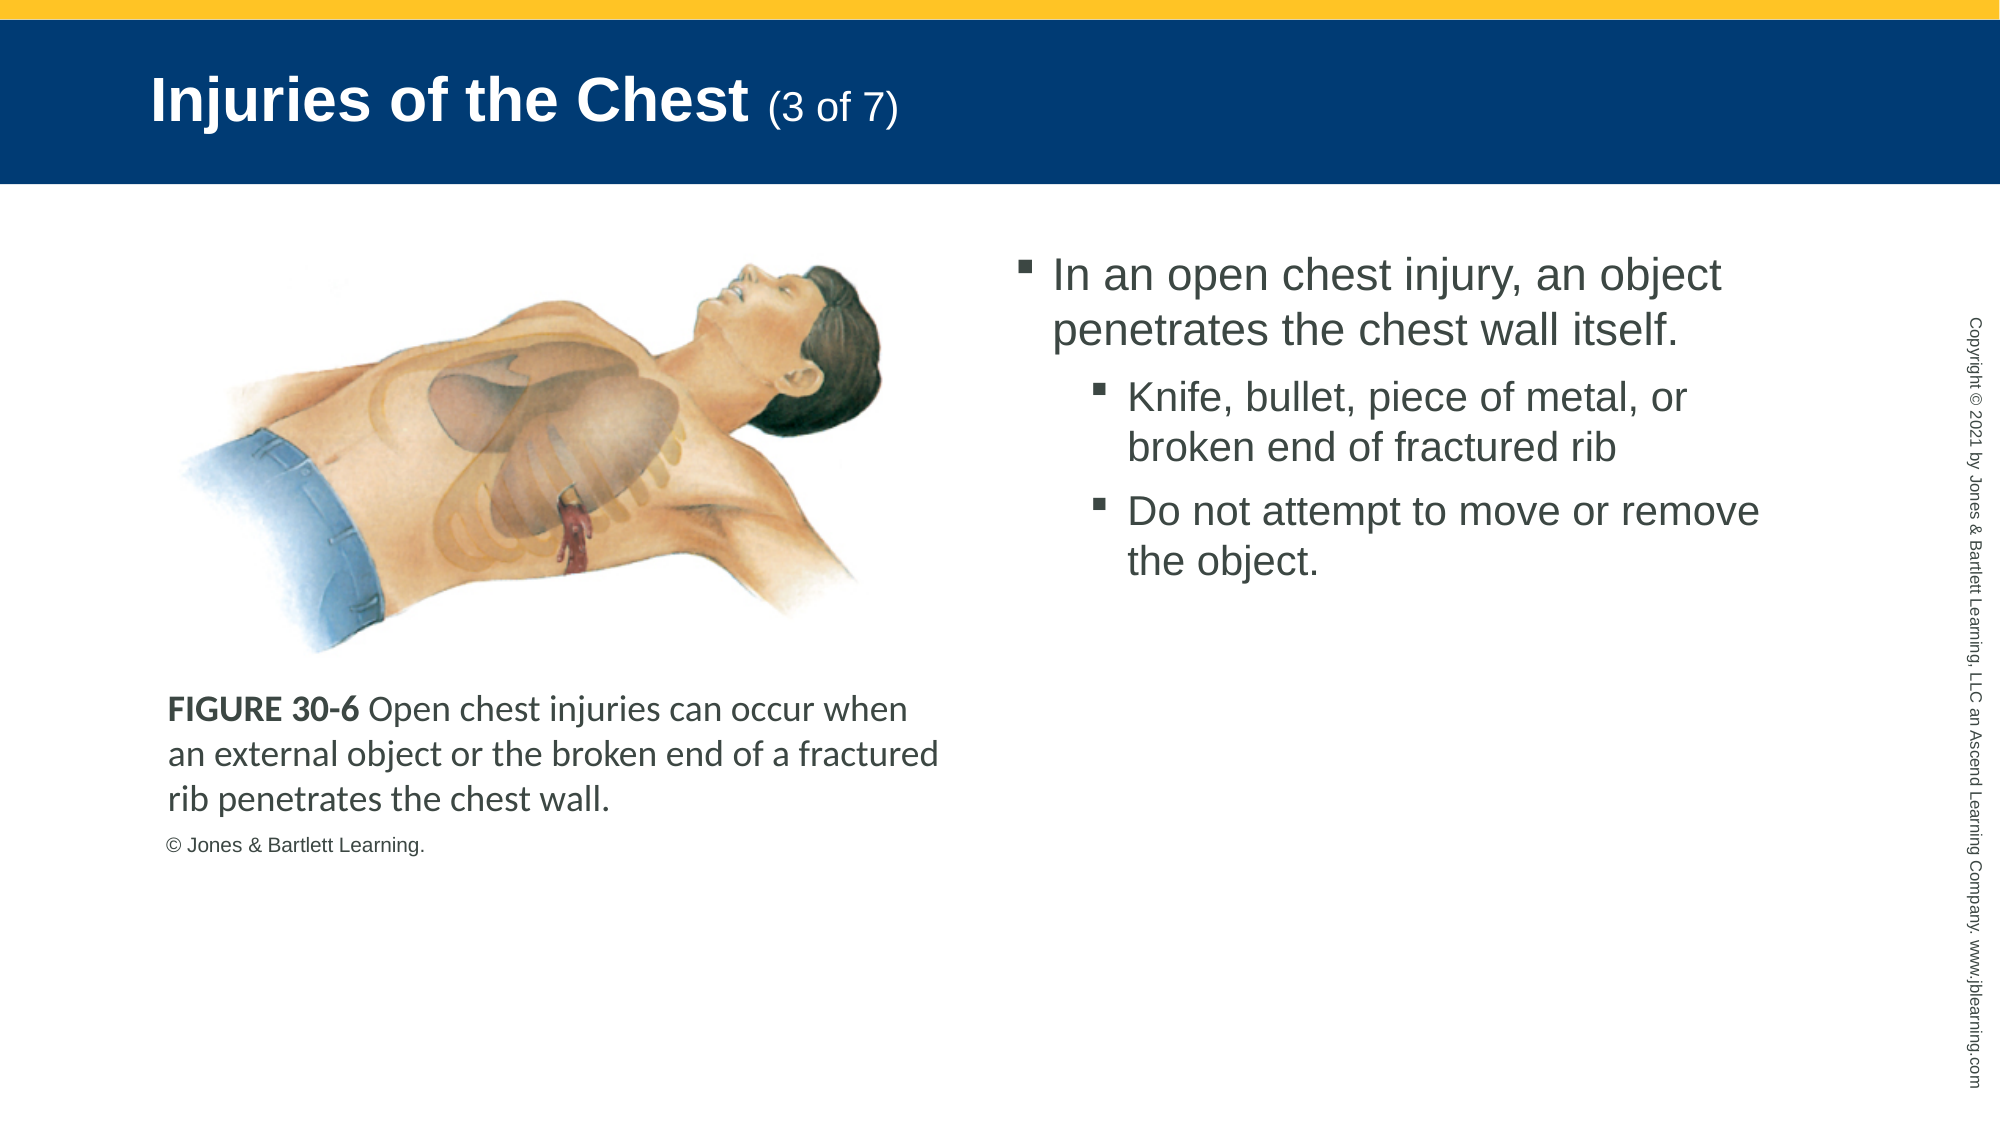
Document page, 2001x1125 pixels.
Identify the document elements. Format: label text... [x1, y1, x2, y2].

text_box FIGURE 30-6 Open chest injuries can occur when an external object or the broken end of a fractured rib penetrates the chest wall. [153, 676, 972, 827]
list In an open chest injury, an object penetrates the chest wall itself. Knife, bullet, piece of metal, or broken end of fractured rib Do not attempt to move or remove the object. [999, 237, 1850, 1025]
picture [153, 241, 897, 673]
title Injuries of the Chest (3 of 7) [0, 19, 2000, 185]
text_box © Jones & Bartlett Learning. [151, 824, 441, 865]
